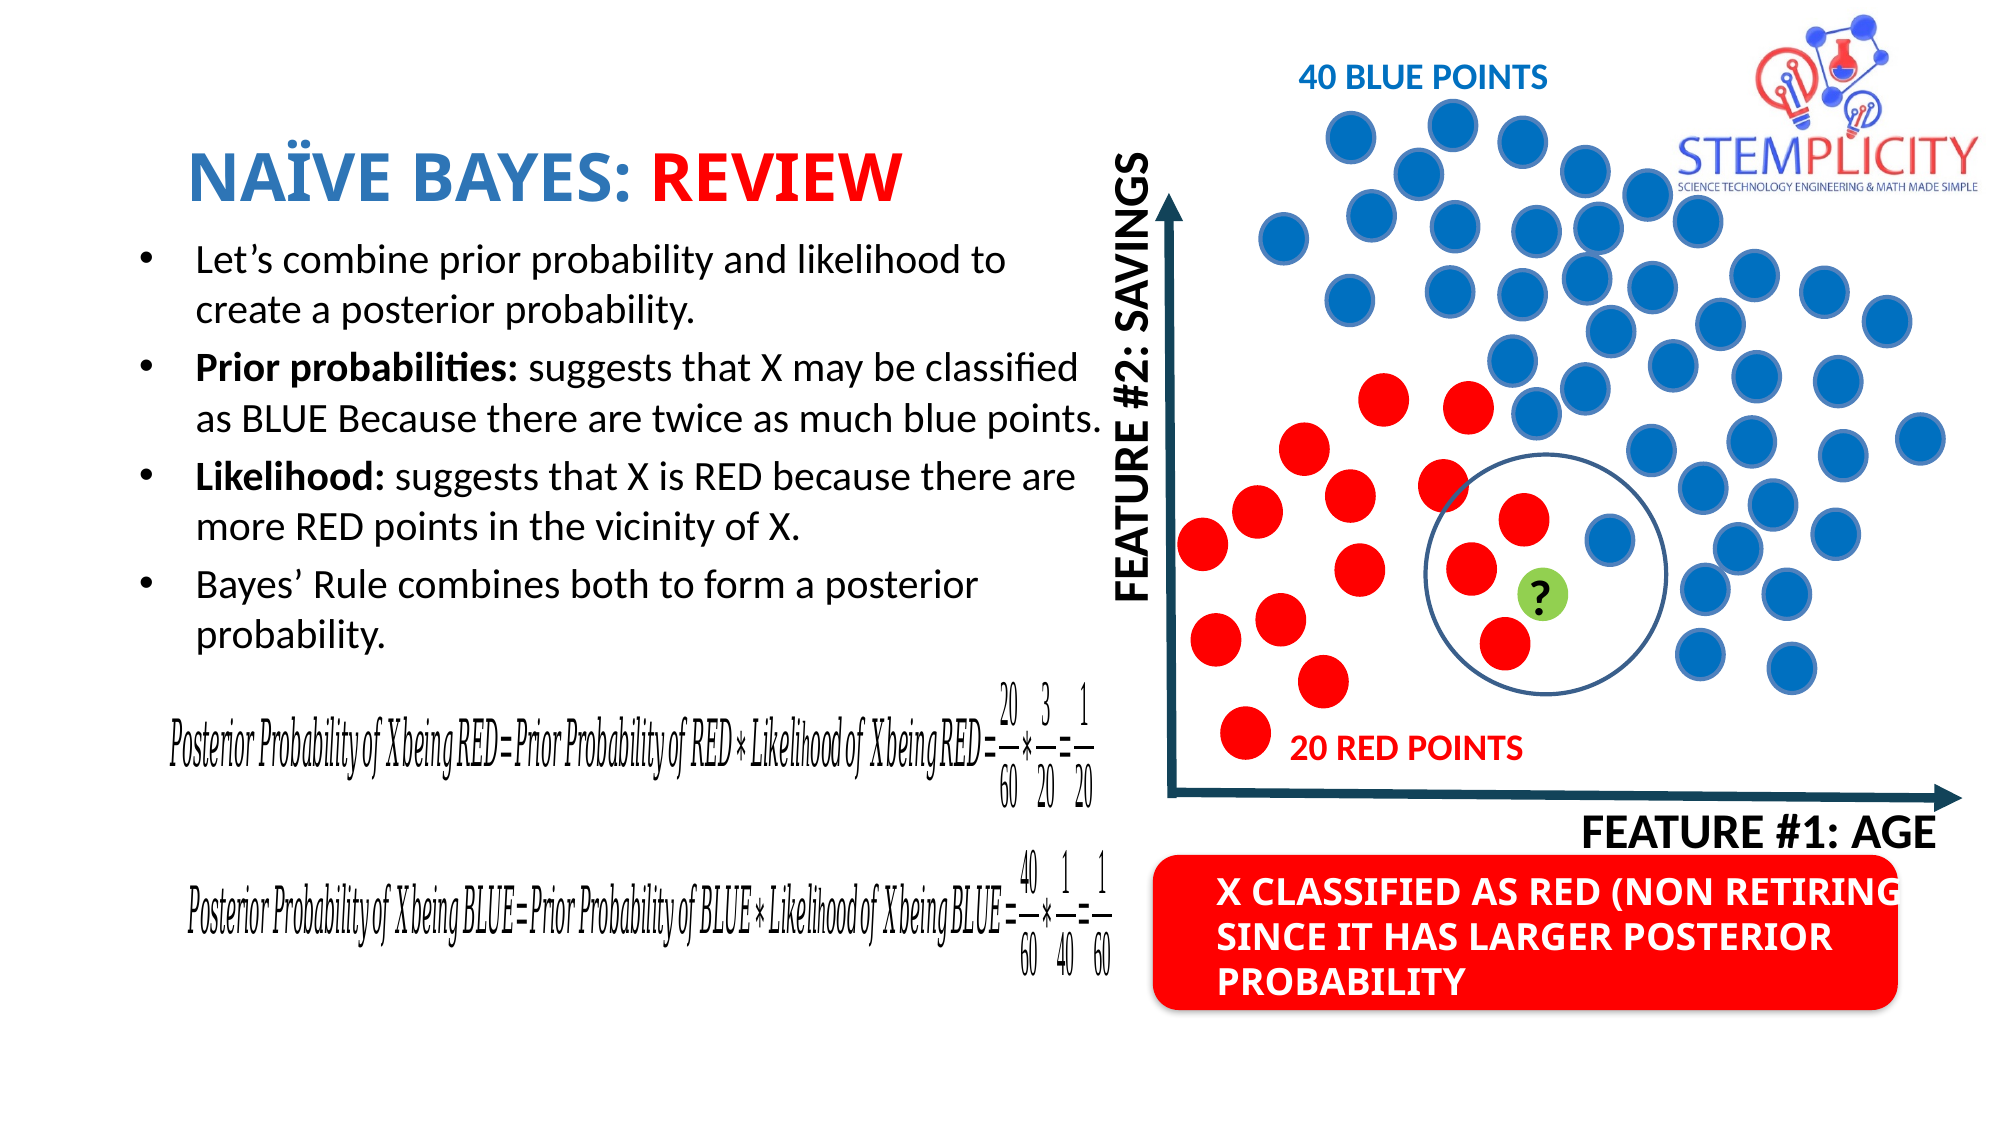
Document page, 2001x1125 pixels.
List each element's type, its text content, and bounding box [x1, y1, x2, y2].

text_box [1424, 265, 1476, 319]
text_box [1747, 478, 1799, 532]
text_box [1511, 387, 1562, 441]
text_box [1429, 199, 1481, 254]
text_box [1168, 192, 1173, 799]
text_box [1443, 381, 1494, 435]
text_box [1861, 294, 1913, 349]
text_box [1695, 297, 1746, 352]
text_box [1190, 613, 1242, 667]
text_box [1423, 452, 1669, 697]
text_box [1324, 273, 1376, 328]
text_box [1152, 854, 1566, 1011]
text_box [1561, 252, 1613, 306]
text_box [1647, 339, 1699, 393]
text_box [1324, 469, 1376, 523]
text_box [1511, 204, 1562, 259]
text_box [1427, 105, 1479, 153]
text_box [1894, 412, 1946, 466]
text_box [1358, 373, 1410, 427]
text_box FEATURE #2: SAVINGS [1090, 136, 1166, 619]
text_box [1418, 459, 1468, 513]
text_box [1176, 792, 1963, 799]
text_box NAÏVE BAYES: REVIEW [174, 98, 1426, 262]
text_box [1560, 144, 1611, 199]
text_box [1334, 543, 1386, 597]
text_box [1497, 115, 1549, 169]
text_box [1177, 517, 1229, 572]
text_box [1726, 415, 1778, 469]
text_box [1766, 641, 1818, 696]
text_box [1346, 189, 1397, 243]
text_box [1585, 304, 1637, 359]
text_box X CLASSIFIED AS RED (NON RETIRING) SINCE IT HAS LARGER POSTERIOR PROBABILITY [1201, 860, 1959, 1011]
text_box [1626, 423, 1677, 478]
text_box [1729, 248, 1781, 303]
picture [1670, 7, 1986, 201]
text_box [1232, 485, 1283, 539]
text_box [1325, 110, 1377, 165]
text_box 40 BLUE POINTS [1283, 44, 1564, 105]
text_box [1672, 210, 1724, 249]
text_box [1559, 362, 1611, 416]
text_box [1675, 627, 1726, 682]
text_box [1255, 593, 1307, 647]
text_box [1258, 212, 1310, 266]
text_box [1393, 147, 1445, 202]
text_box [1573, 201, 1624, 255]
text_box [1799, 265, 1850, 319]
text_box [1817, 429, 1869, 483]
list Let’s combine prior probability and likelihood to create a posterior probability. Prior probabilities: suggests that X may be classified as BLUE Because there are twice as much blue points. Likelihood: suggests that X is RED because there are more RED points in the vicinity of X. Bayes’ Rule combines both to form a posterior probability. [124, 224, 1134, 935]
text_box [1298, 654, 1349, 709]
text_box [1812, 354, 1864, 409]
text_box 20 RED POINTS [1274, 715, 1539, 776]
text_box [1627, 260, 1679, 315]
text_box [1679, 562, 1731, 617]
text_box [1497, 268, 1548, 322]
text_box [1677, 461, 1729, 515]
text_box [1487, 334, 1538, 388]
text_box [1731, 349, 1783, 404]
text_box [1278, 422, 1330, 476]
text_box [1220, 706, 1272, 760]
text_box [1622, 168, 1670, 222]
text_box FEATURE #1: AGE [1566, 807, 1953, 860]
text_box [1761, 567, 1813, 621]
text_box [1810, 507, 1862, 561]
text_box [1712, 522, 1764, 576]
